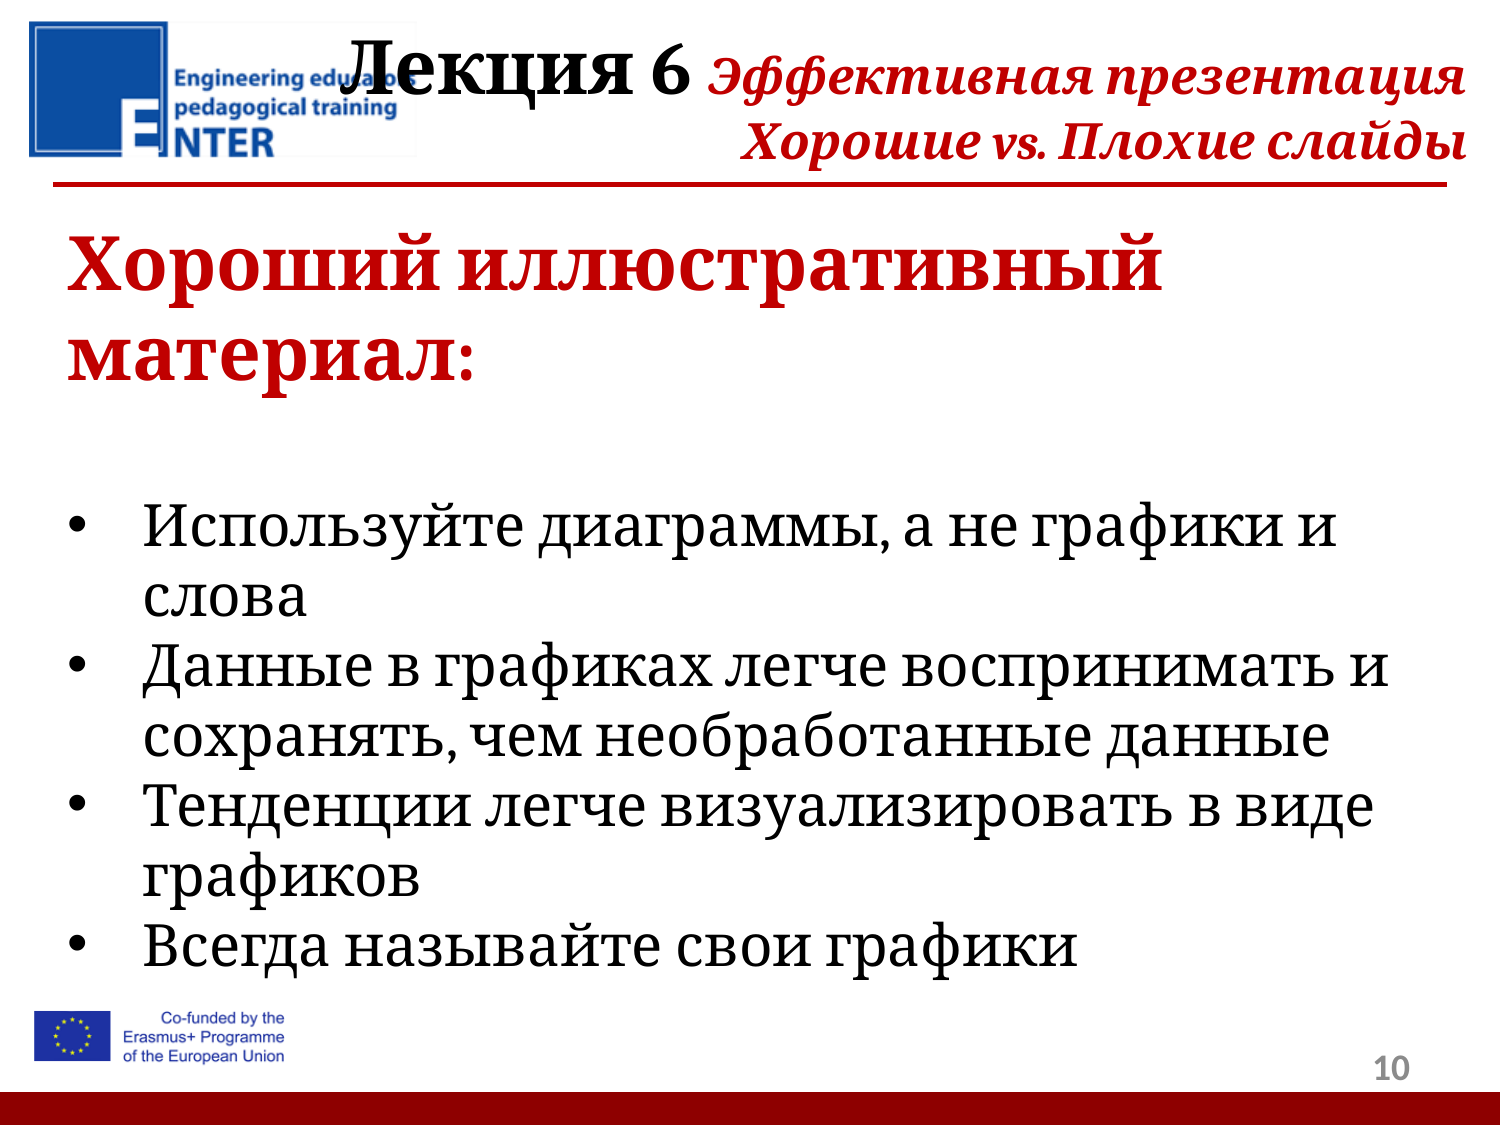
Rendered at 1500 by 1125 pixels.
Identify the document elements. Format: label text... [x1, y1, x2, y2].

text_box Лекция 6 Эффективная презентация Хорошие vs. Плохие слайды [230, 12, 1483, 178]
picture [29, 986, 285, 1084]
slide_number 10 [1074, 1046, 1425, 1095]
picture [29, 17, 418, 162]
text_box Хороший иллюстративный материал: Используйте диаграммы, а не графики и слова Данные в графиках легче воспринимать и сохранять, чем необработанные данные Тенденции легче визуализировать в виде графиков Всегда называйте свои графики [52, 208, 1447, 1046]
text_box [0, 1092, 1500, 1125]
